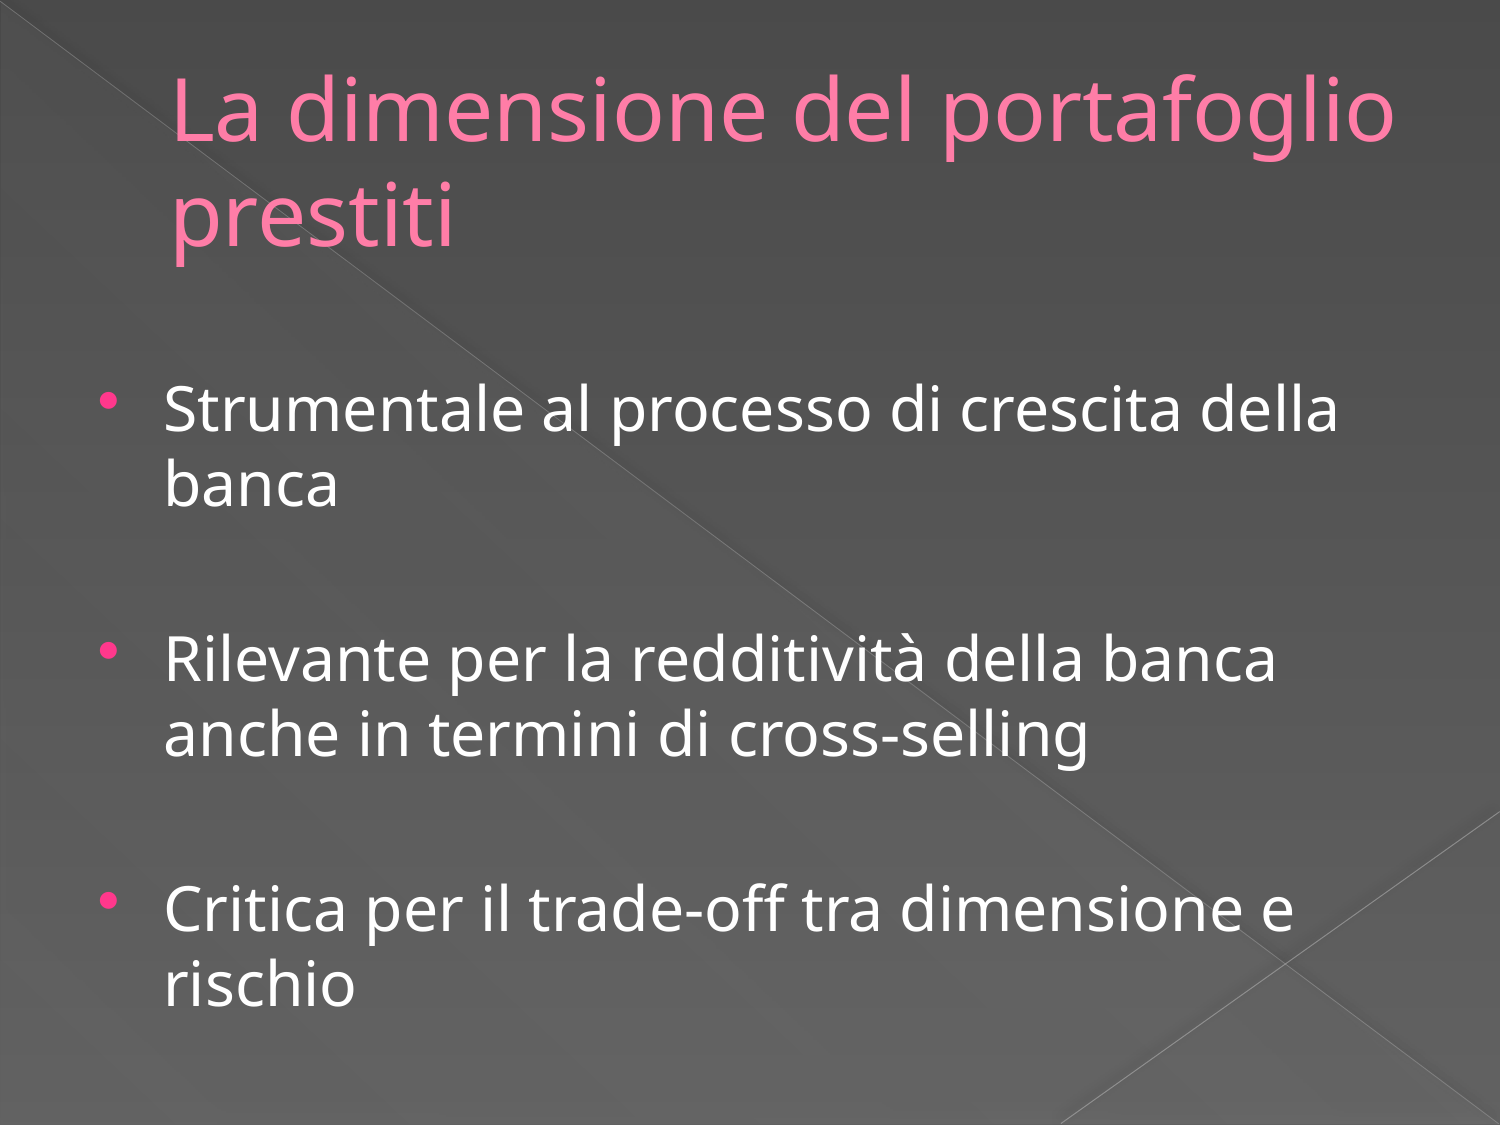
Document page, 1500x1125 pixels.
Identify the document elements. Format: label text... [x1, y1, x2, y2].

title La dimensione del portafoglio prestiti [75, 43, 1425, 274]
list Strumentale al processo di crescita della banca Rilevante per la redditività della banca anche in termini di cross-selling Critica per il trade-off tra dimensione e rischio [75, 361, 1425, 1059]
